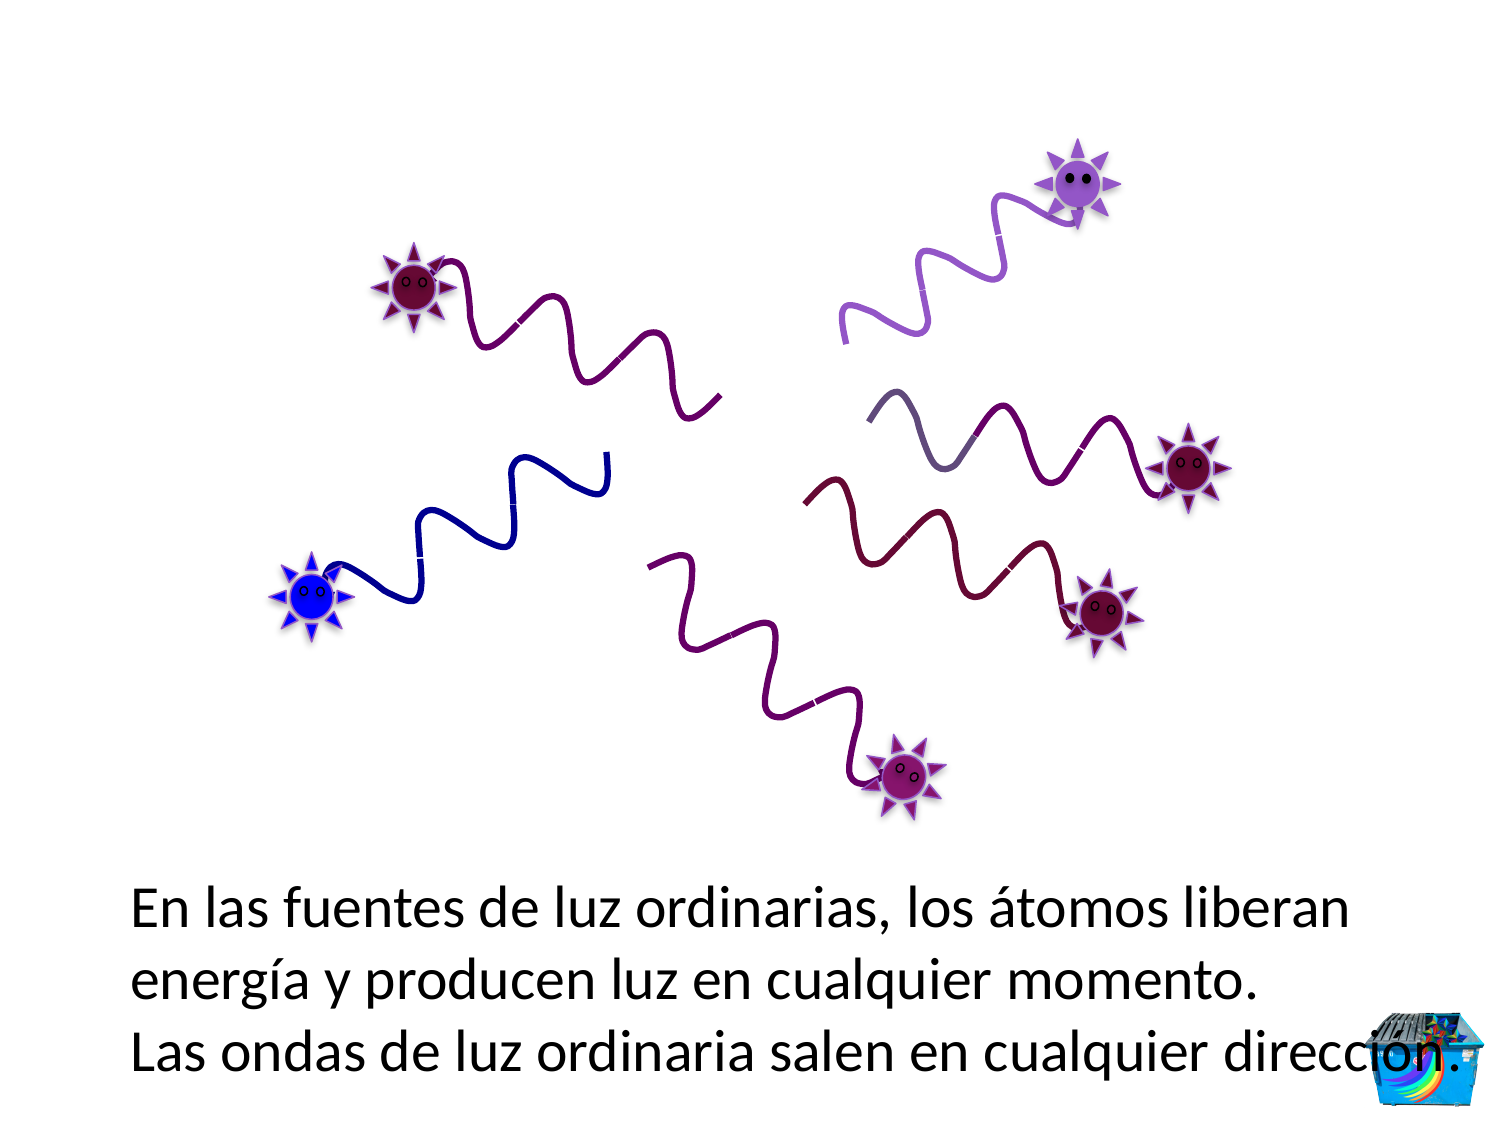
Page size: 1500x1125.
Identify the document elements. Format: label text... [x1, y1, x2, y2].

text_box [820, 138, 1121, 300]
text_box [599, 641, 972, 753]
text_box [268, 491, 627, 643]
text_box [370, 242, 731, 378]
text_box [867, 405, 1232, 514]
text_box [792, 518, 1150, 635]
subtitle En las fuentes de luz ordinarias, los átomos liberan energía y producen luz en cualquier momento. Las ondas de luz ordinaria salen en cualquier dirección. [115, 860, 1500, 1125]
